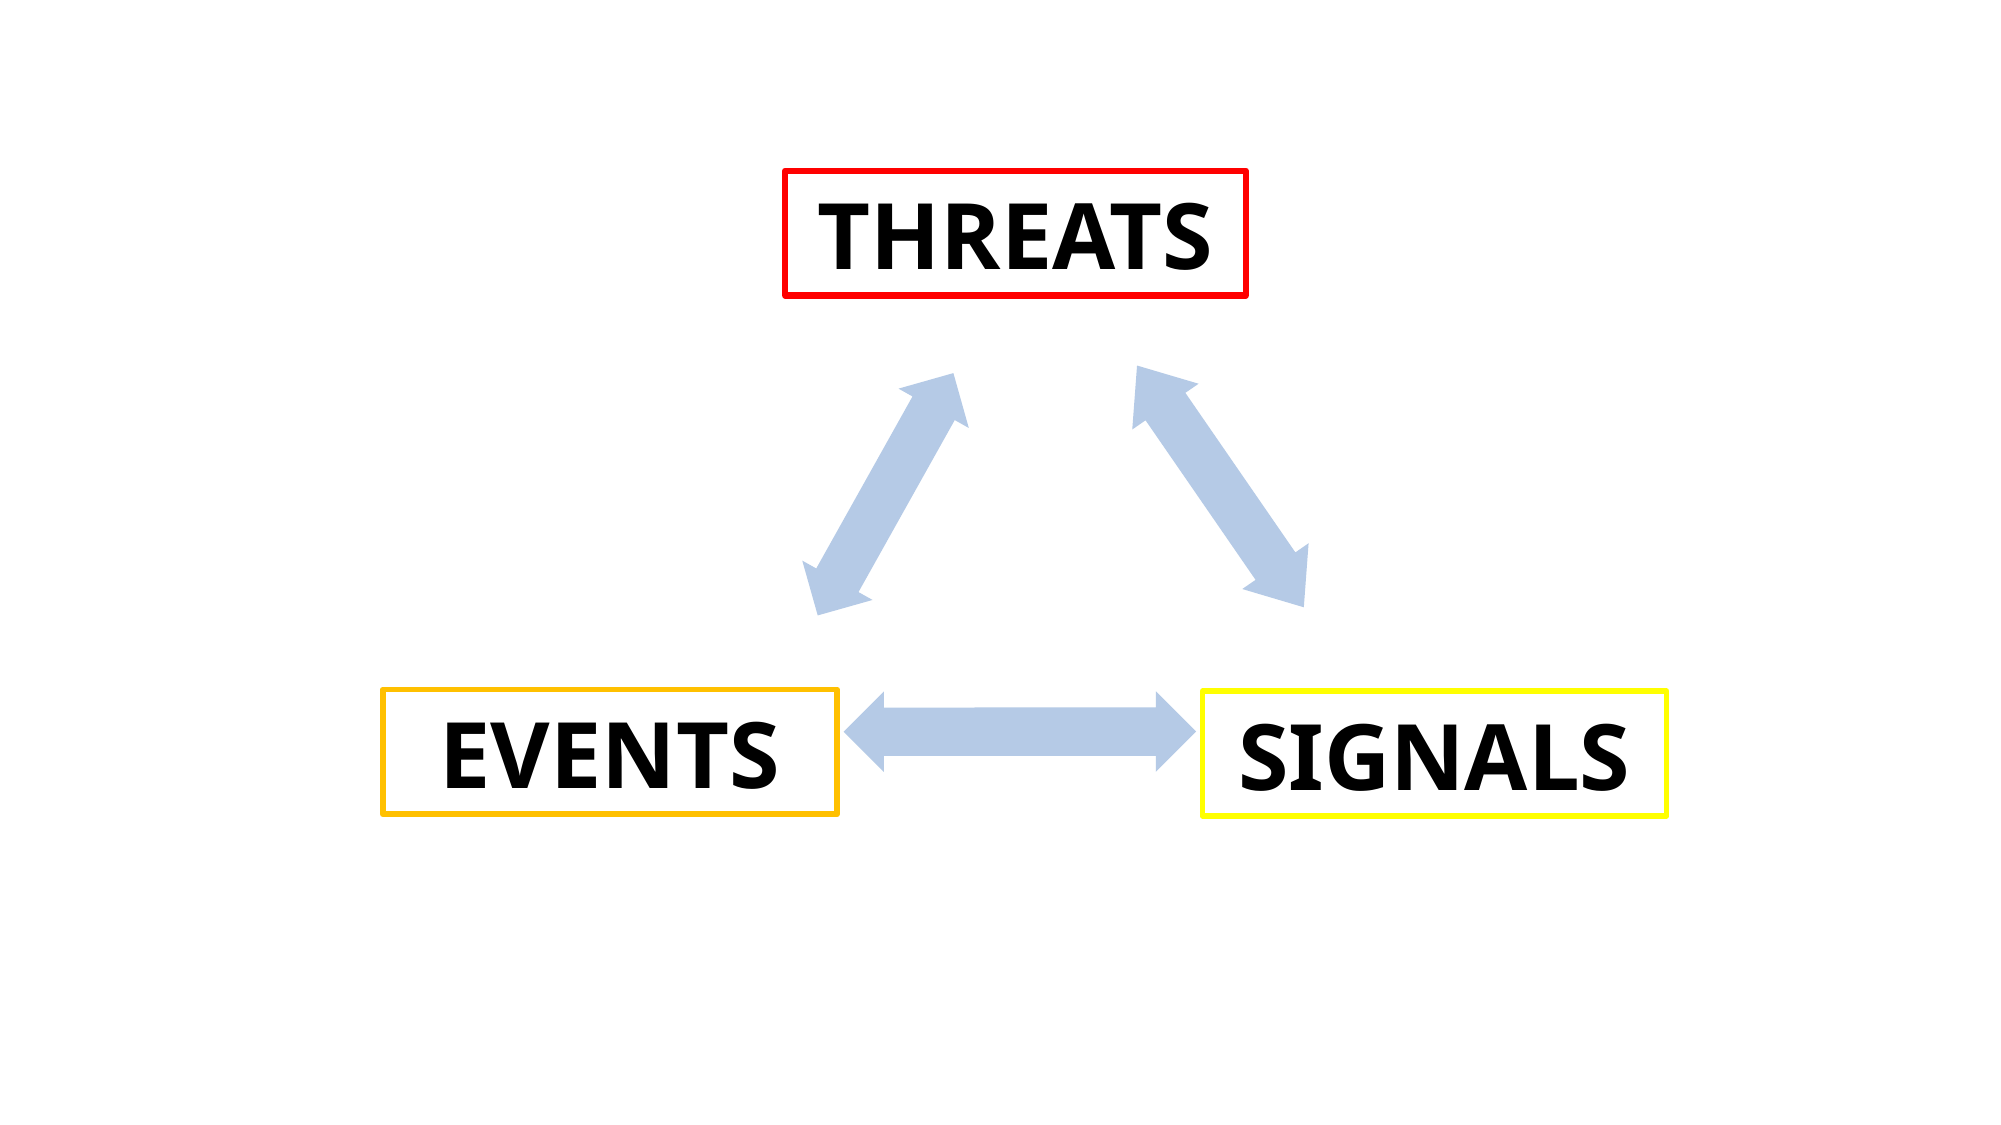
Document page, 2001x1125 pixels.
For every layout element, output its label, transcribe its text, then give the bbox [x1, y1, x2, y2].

text_box EVENTS [382, 689, 718, 815]
text_box SIGNALS [1660, 691, 1667, 816]
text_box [718, 21, 1660, 889]
